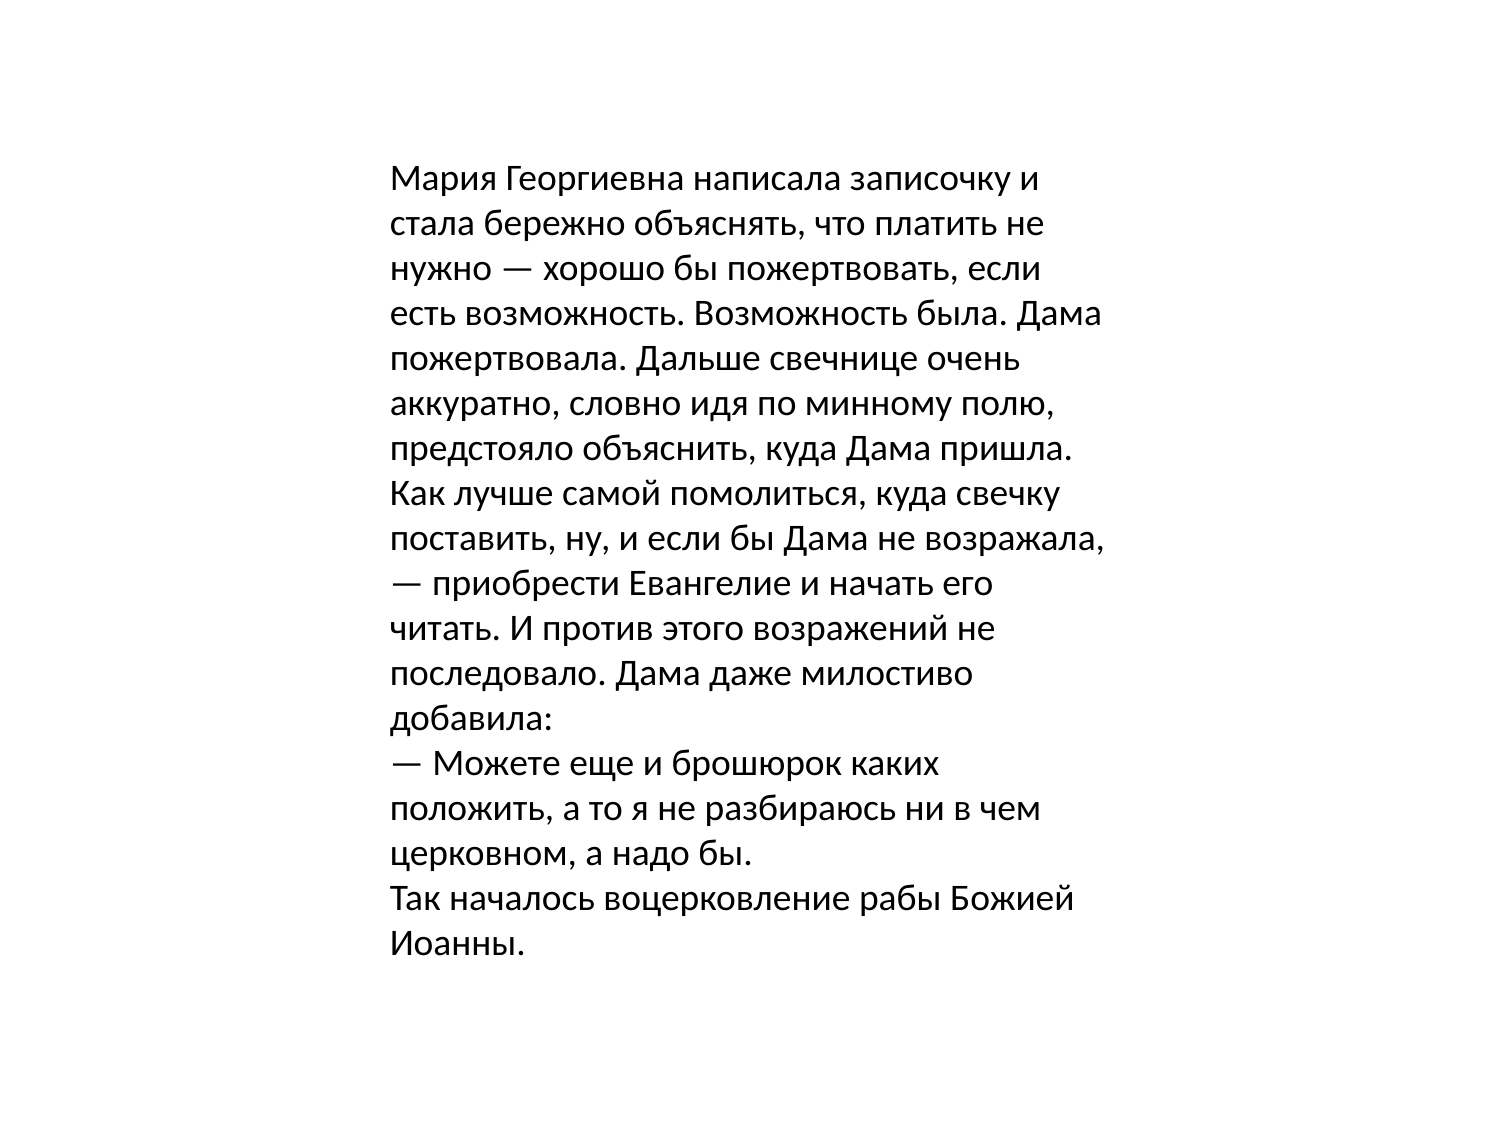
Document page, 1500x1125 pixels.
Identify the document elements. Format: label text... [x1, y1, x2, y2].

text_box Мария Георгиевна написала записочку и стала бережно объяснять, что платить не нужно — хорошо бы пожертвовать, если есть возможность. Возможность была. Дама пожертвовала. Дальше свечнице очень аккуратно, словно идя по минному полю, предстояло объяснить, куда Дама пришла. Как лучше самой помолиться, куда свечку поставить, ну, и если бы Дама не возражала, — приобрести Евангелие и начать его читать. И против этого возражений не последовало. Дама даже милостиво добавила: — Можете еще и брошюрок каких положить, а то я не разбираюсь ни в чем церковном, а надо бы. Так началось воцерковление рабы Божией Иоанны. [374, 145, 1125, 971]
